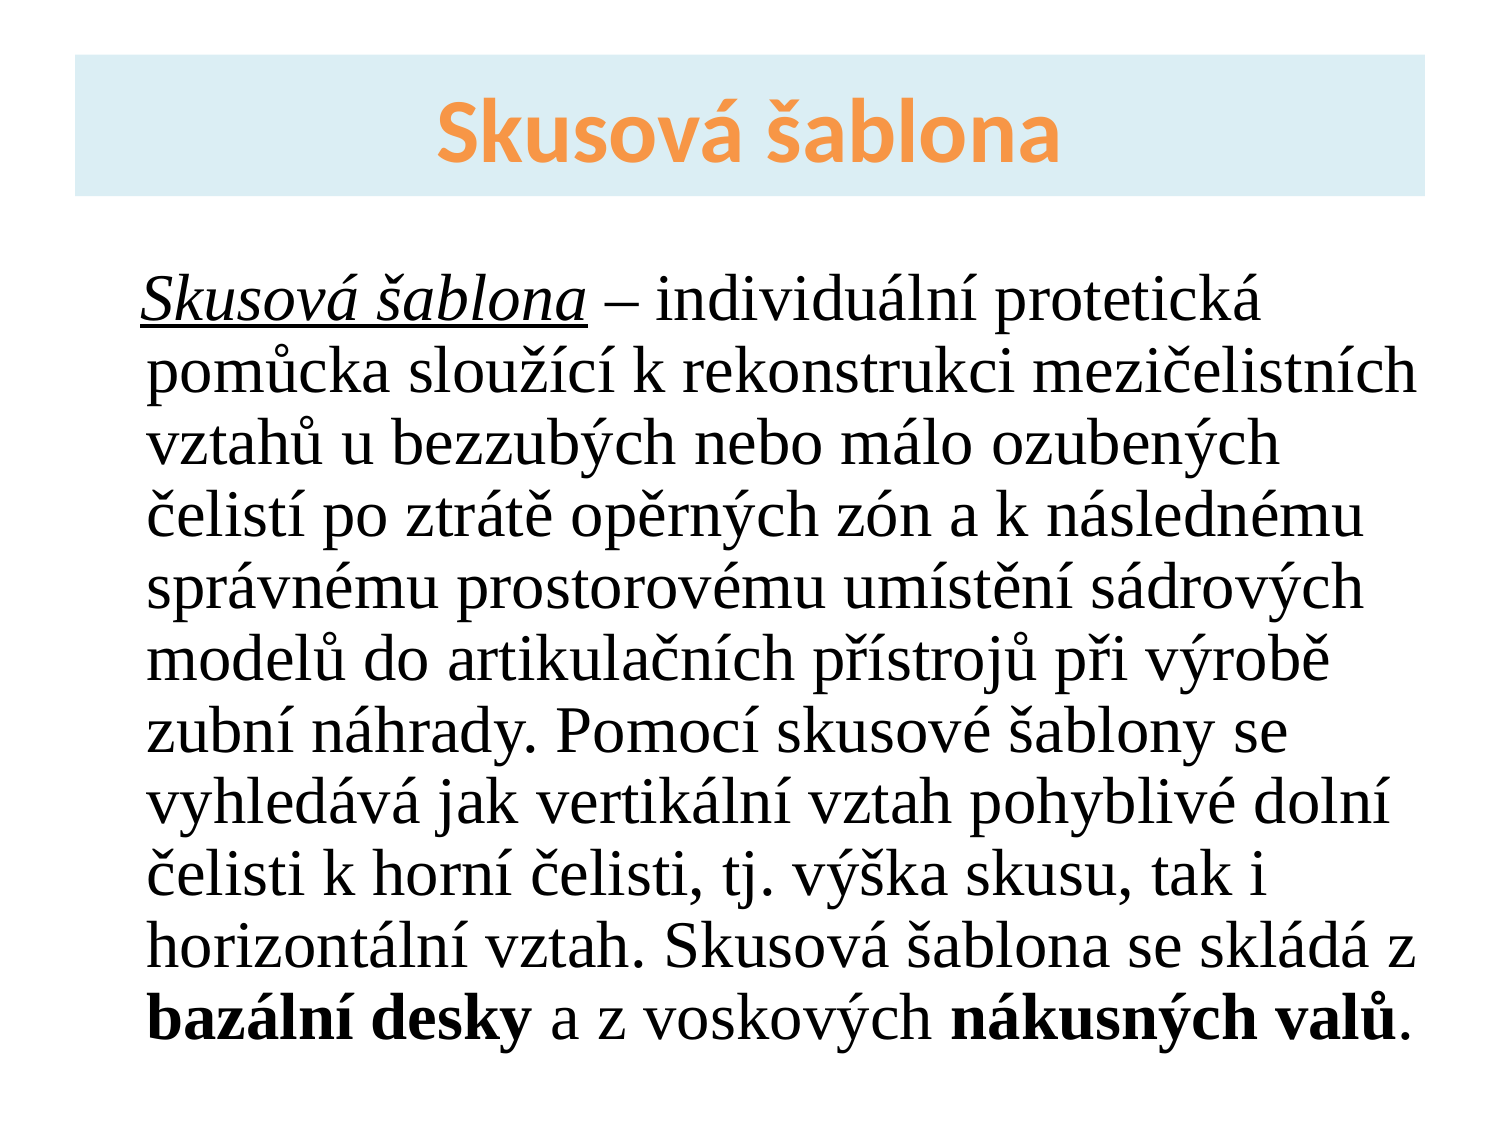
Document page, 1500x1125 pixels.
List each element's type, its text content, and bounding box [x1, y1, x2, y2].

title Skusová šablona [74, 54, 1426, 197]
list Skusová šablona – individuální protetická pomůcka sloužící k rekonstrukci mezičelistních vztahů u bezzubých nebo málo ozubených čelistí po ztrátě opěrných zón a k následnému správnému prostorovému umístění sádrových modelů do artikulačních přístrojů při výrobě zubní náhrady. Pomocí skusové šablony se vyhledává jak vertikální vztah pohyblivé dolní čelisti k horní čelisti, tj. výška skusu, tak i horizontální vztah. Skusová šablona se skládá z bazální desky a z voskových nákusných valů. [74, 255, 1471, 1083]
